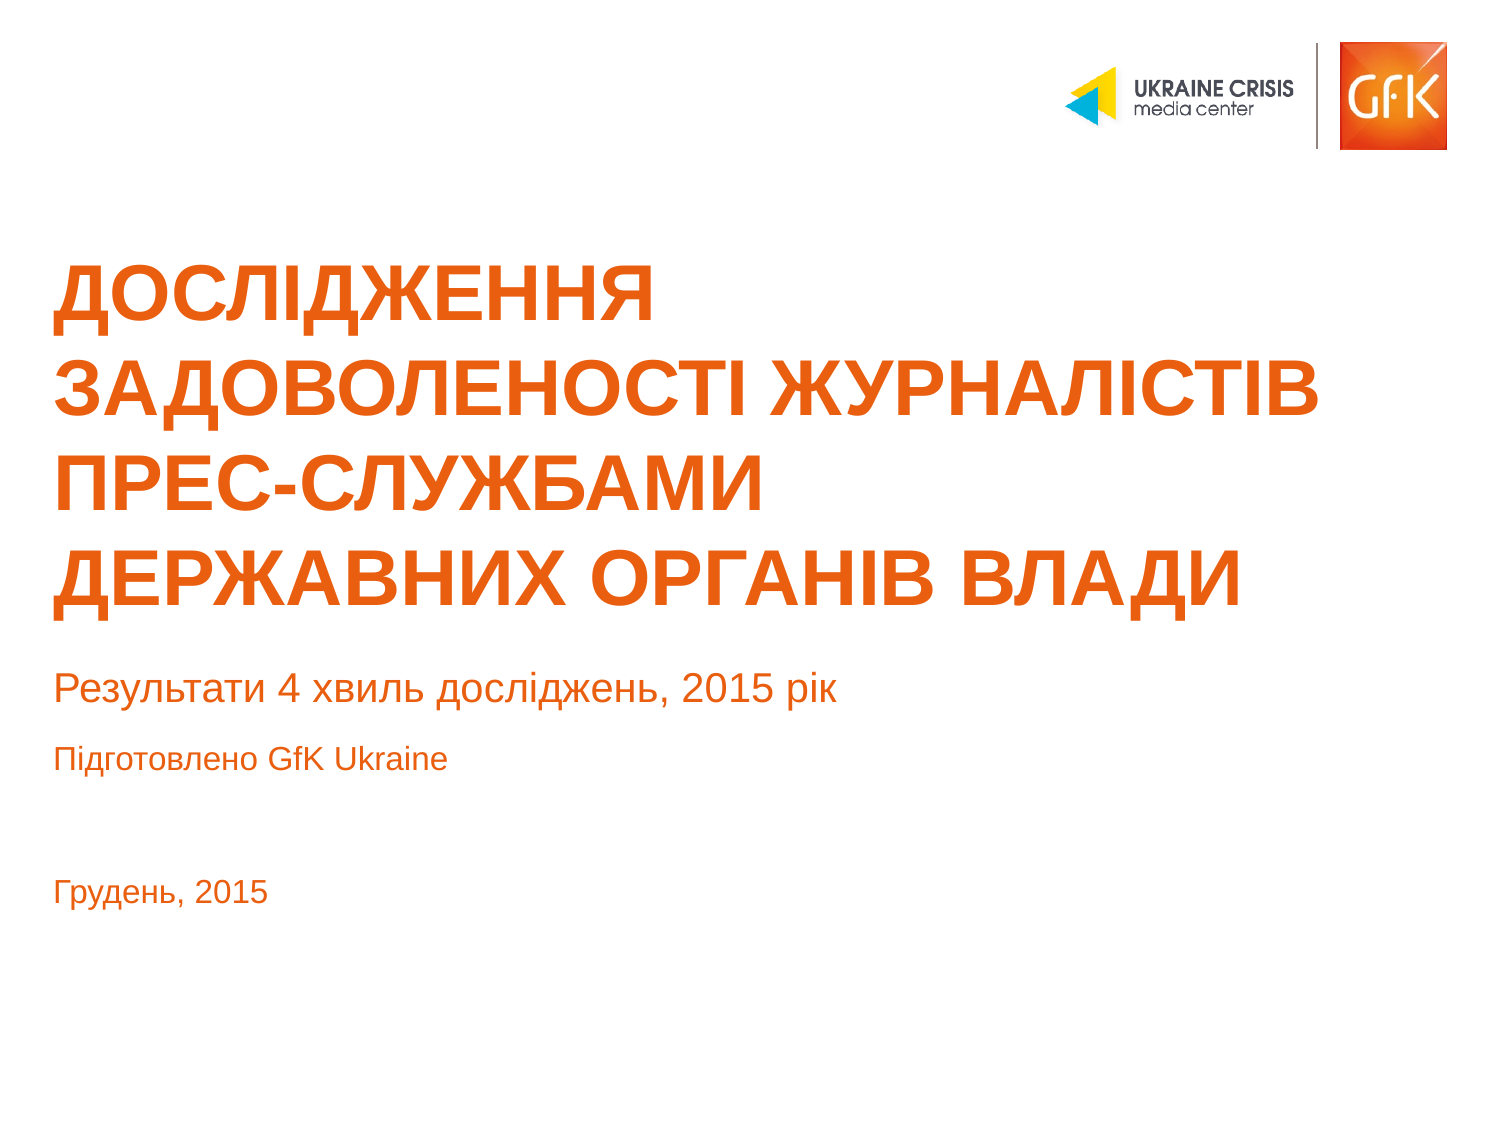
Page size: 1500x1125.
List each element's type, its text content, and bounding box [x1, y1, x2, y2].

picture [1340, 42, 1447, 150]
title Дослідження задоволеності журналістів прес-службами державних органів влади [53, 361, 1447, 622]
picture [1057, 64, 1304, 128]
subtitle Результати 4 хвиль досліджень, 2015 рік Підготовлено GfK Ukraine Грудень, 2015 [53, 633, 1447, 870]
